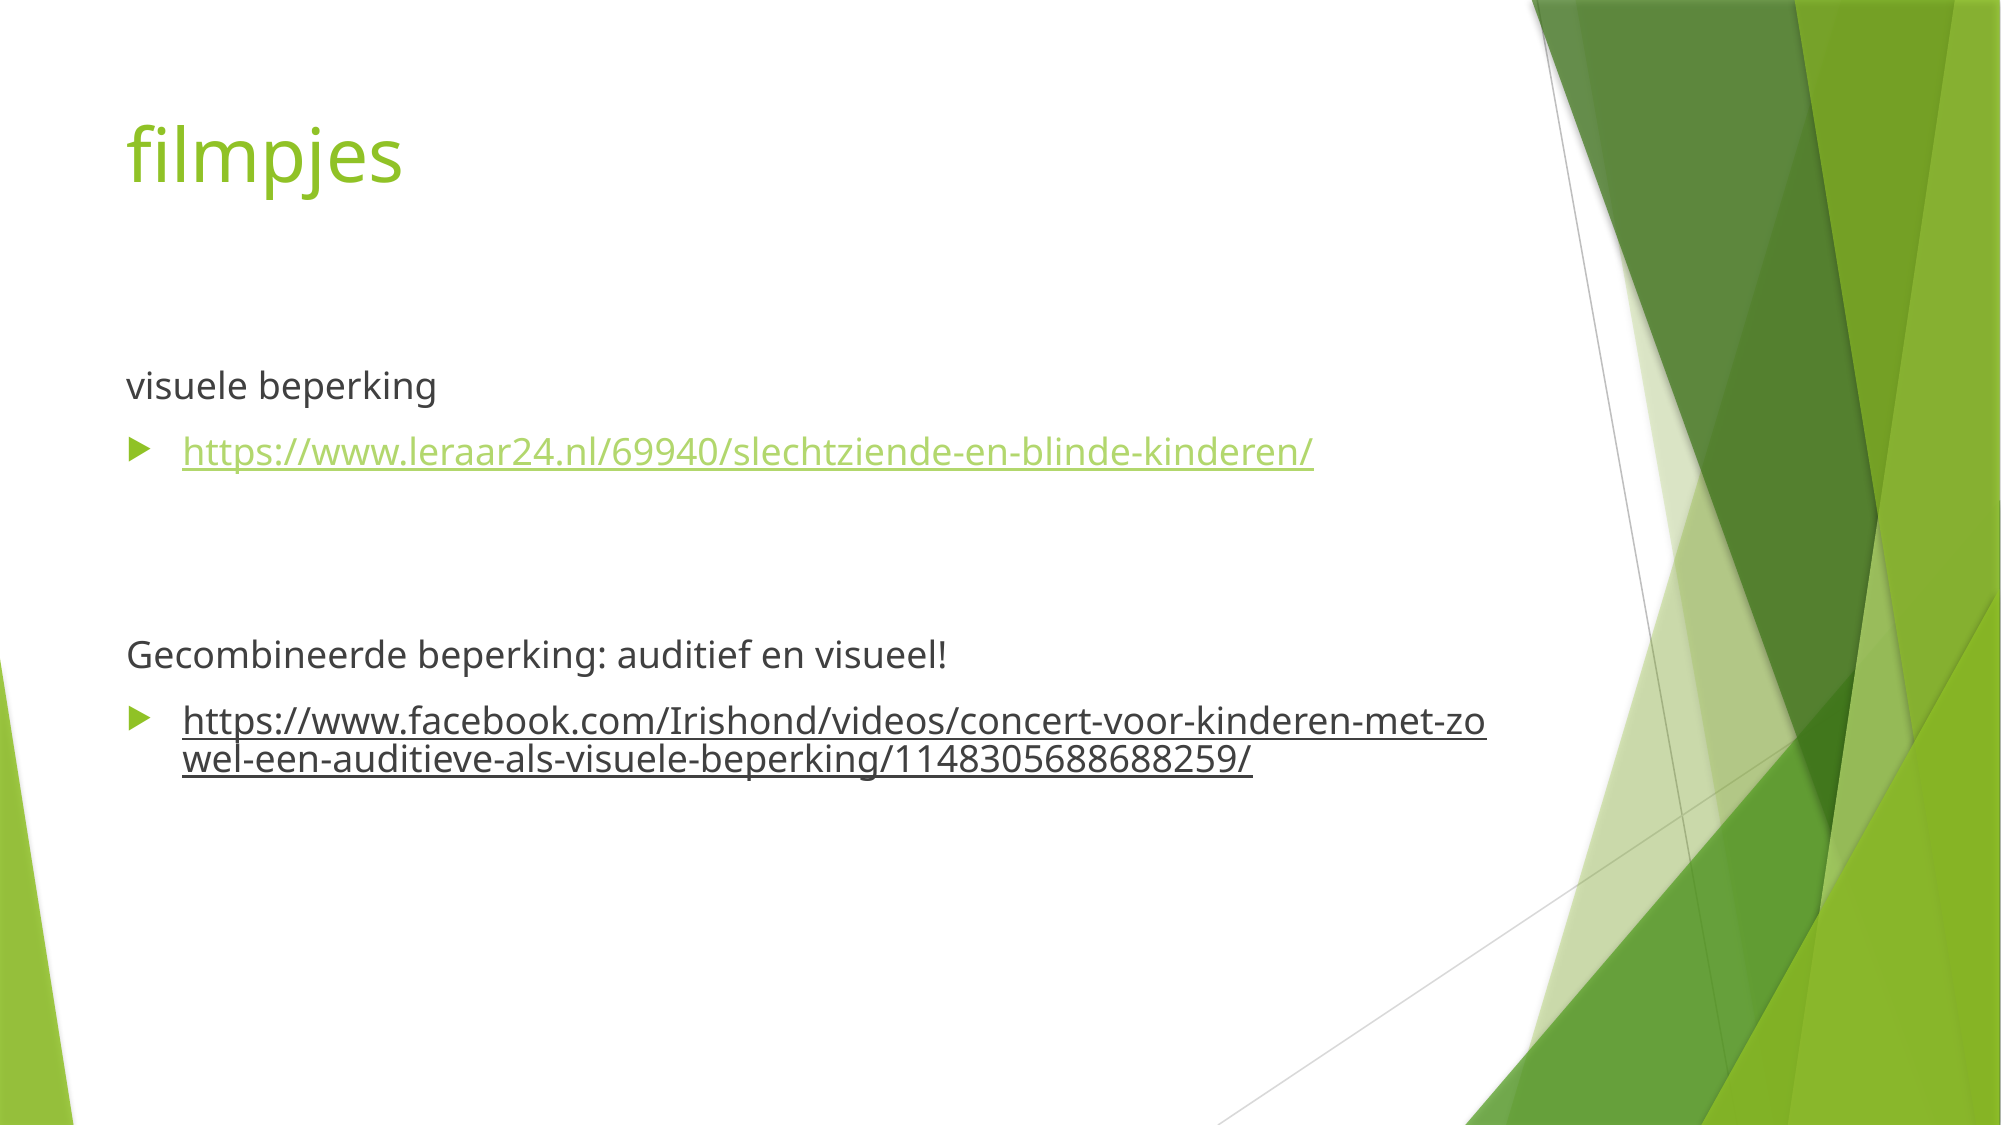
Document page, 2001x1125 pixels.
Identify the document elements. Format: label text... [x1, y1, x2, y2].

list visuele beperking https://www.leraar24.nl/69940/slechtziende-en-blinde-kinderen/ Gecombineerde beperking: auditief en visueel! https://www.facebook.com/Irishond/videos/concert-voor-kinderen-met-zowel-een-auditieve-als-visuele-beperking/1148305688688259/ [111, 354, 1522, 992]
title filmpjes [111, 99, 1522, 317]
